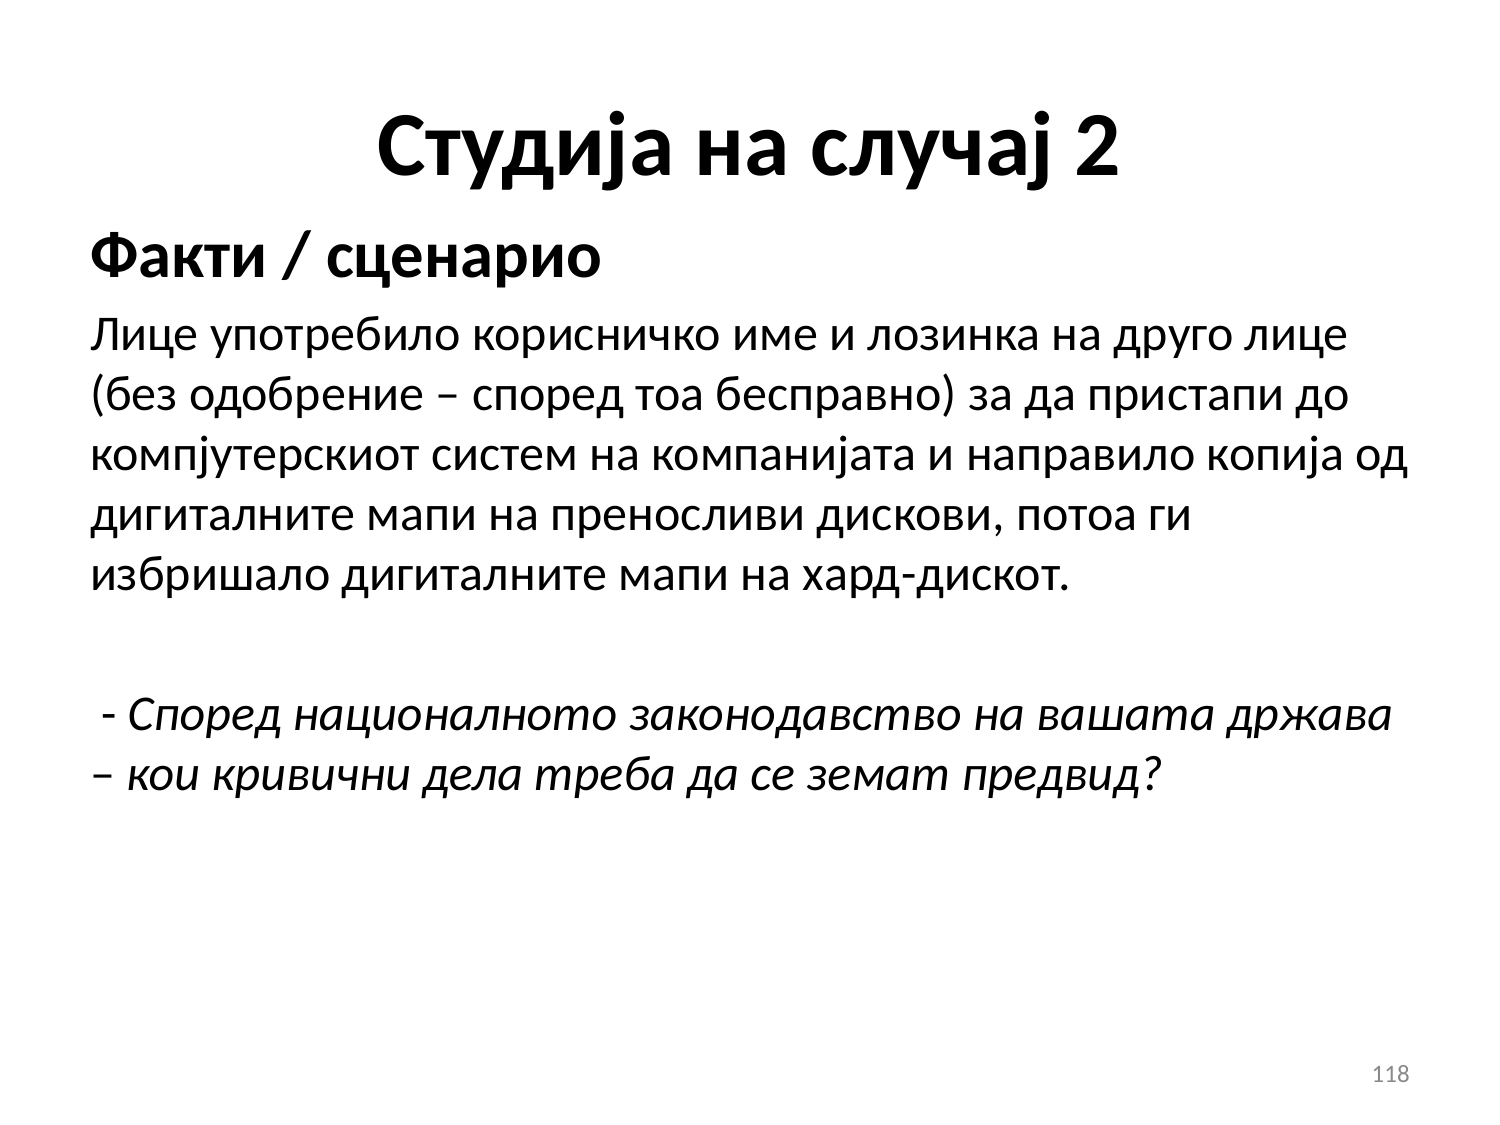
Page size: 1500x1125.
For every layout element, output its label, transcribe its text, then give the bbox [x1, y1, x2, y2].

list Факти / сценарио Лице употребило корисничко име и лозинка на друго лице (без одобрение – според тоа бесправно) за да пристапи до компјутерскиот систем на компанијата и направило копија од дигиталните мапи на преносливи дискови, потоа ги избришало дигиталните мапи на хард-дискот. - Според националното законодавство на вашата држава – кои кривични дела треба да се земат предвид? [75, 203, 1425, 1041]
title Студија на случај 2 [75, 45, 1425, 203]
slide_number 118 [1074, 1042, 1425, 1103]
